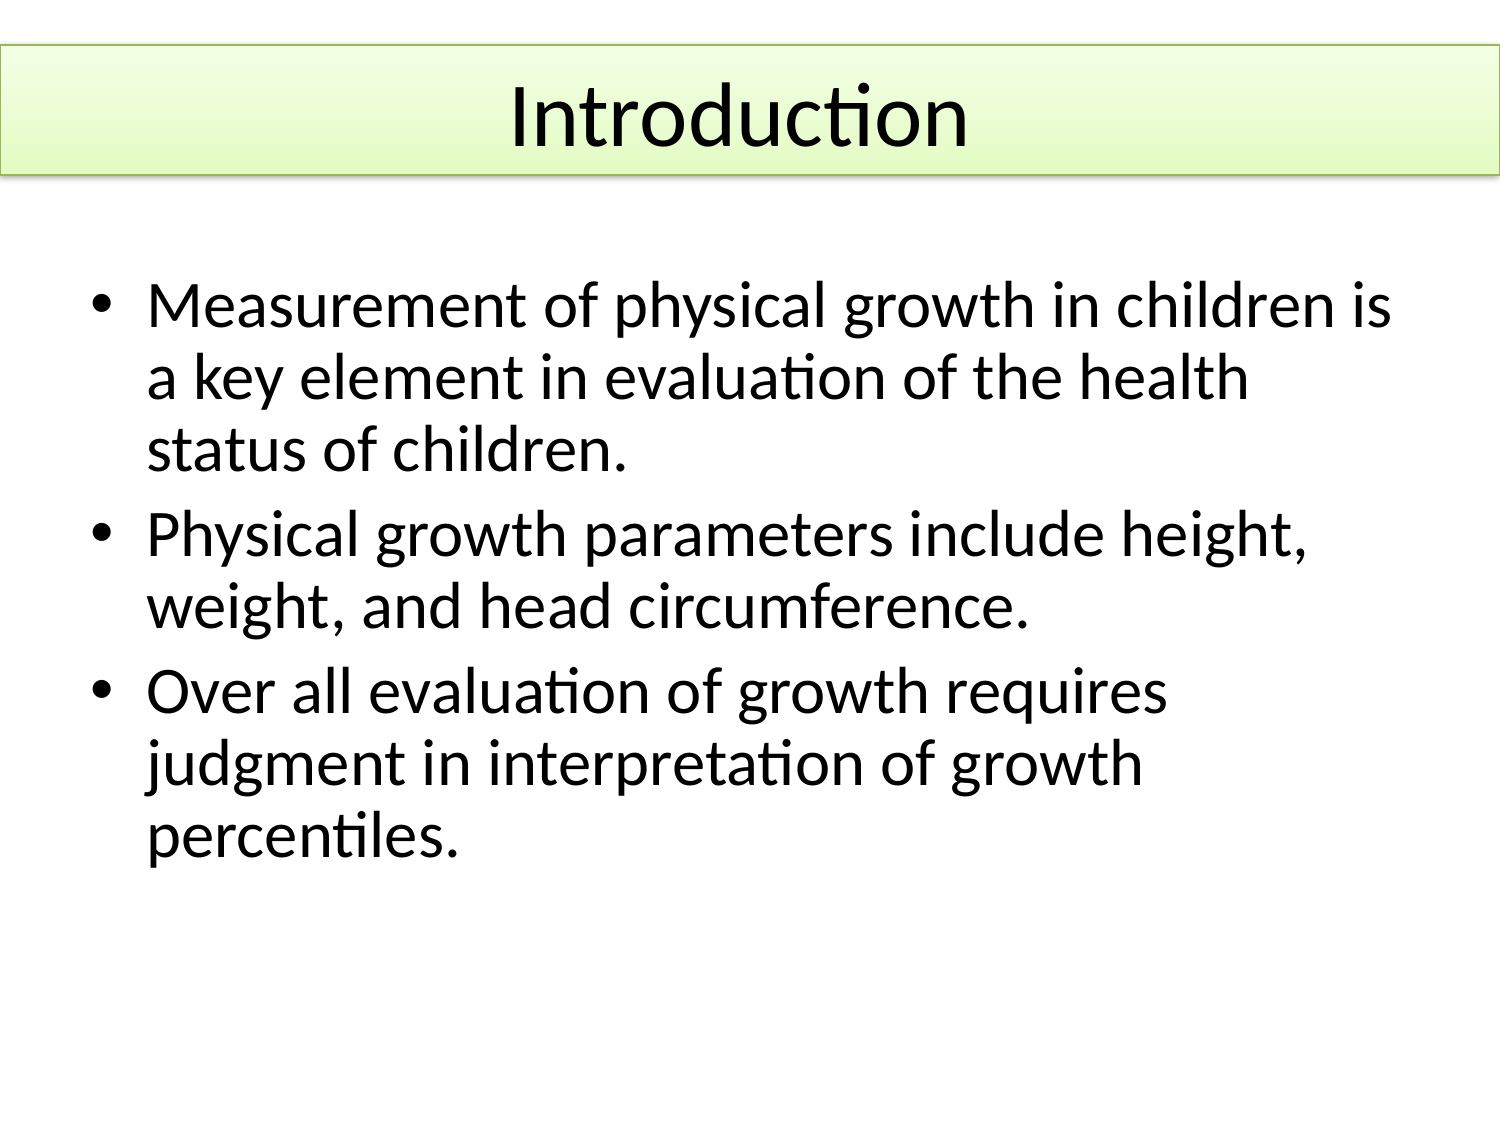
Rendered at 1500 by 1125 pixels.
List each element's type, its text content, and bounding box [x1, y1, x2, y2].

list Measurement of physical growth in children is a key element in evaluation of the health status of children. Physical growth parameters include height, weight, and head circumference. Over all evaluation of growth requires judgment in interpretation of growth percentiles. [75, 262, 1425, 1005]
title Introduction [0, 44, 1500, 176]
